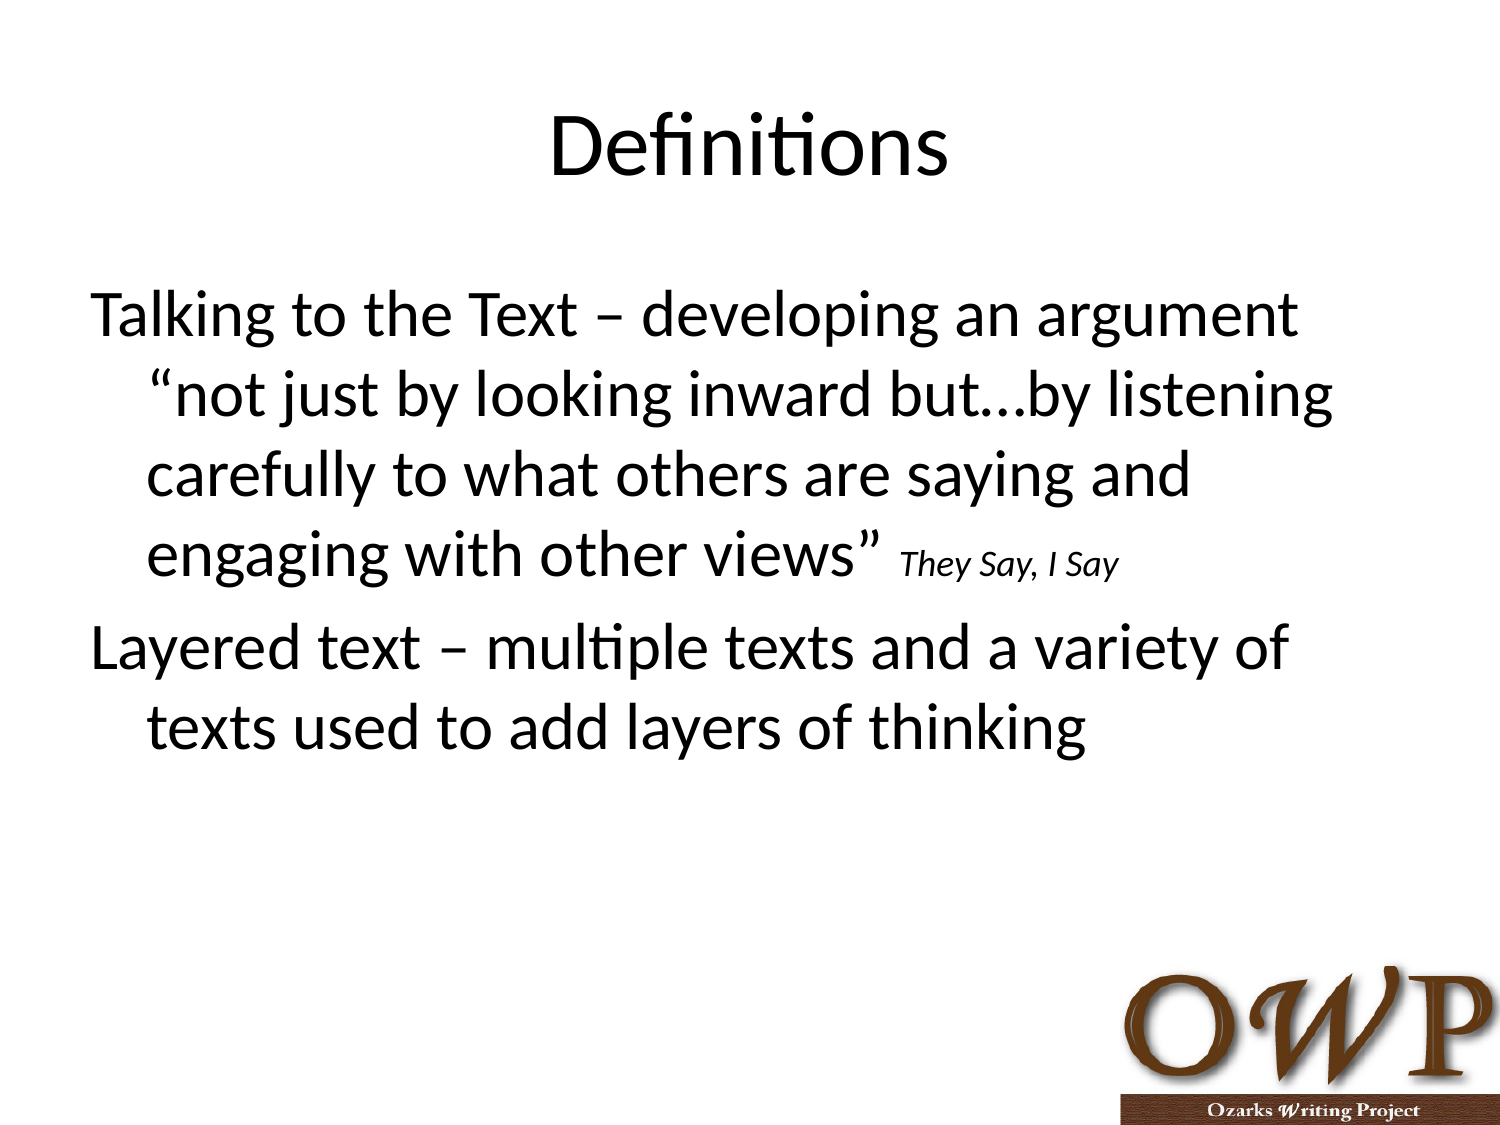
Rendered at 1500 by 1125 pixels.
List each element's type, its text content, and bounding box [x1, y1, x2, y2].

list Talking to the Text – developing an argument “not just by looking inward but…by listening carefully to what others are saying and engaging with other views” They Say, I Say Layered text – multiple texts and a variety of texts used to add layers of thinking [74, 262, 1426, 1006]
picture [1120, 957, 1500, 1125]
title Definitions [74, 44, 1426, 233]
